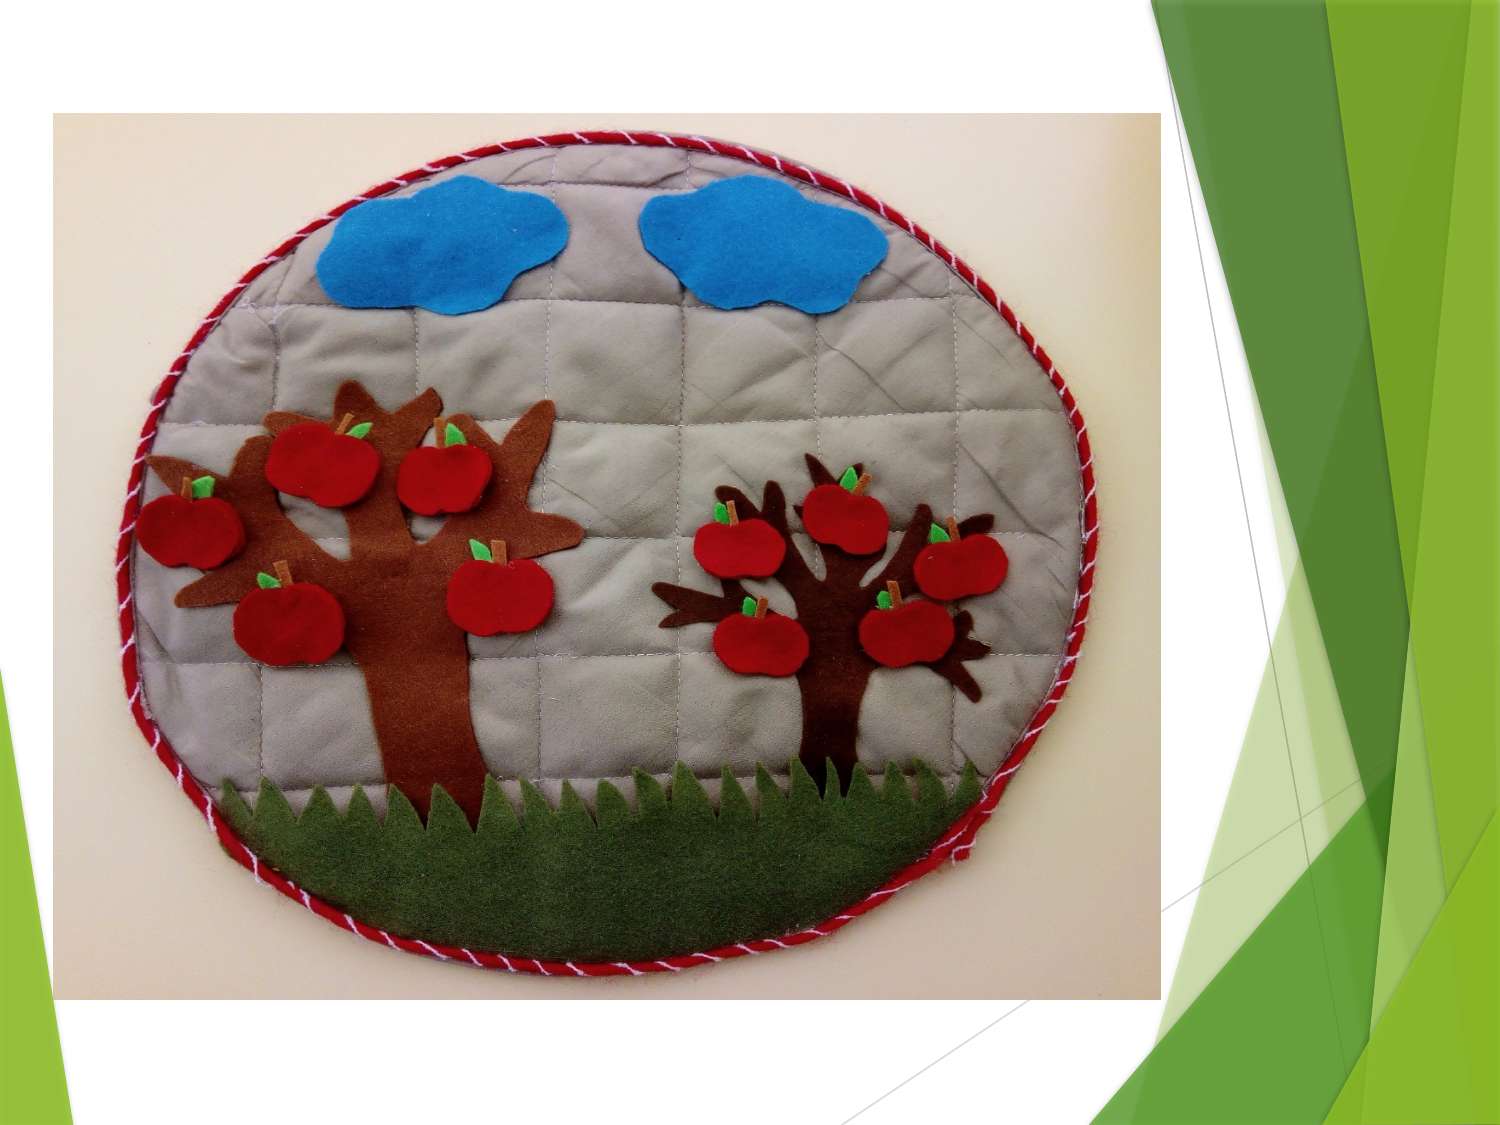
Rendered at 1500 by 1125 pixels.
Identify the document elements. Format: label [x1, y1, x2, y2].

picture [52, 113, 1161, 1000]
